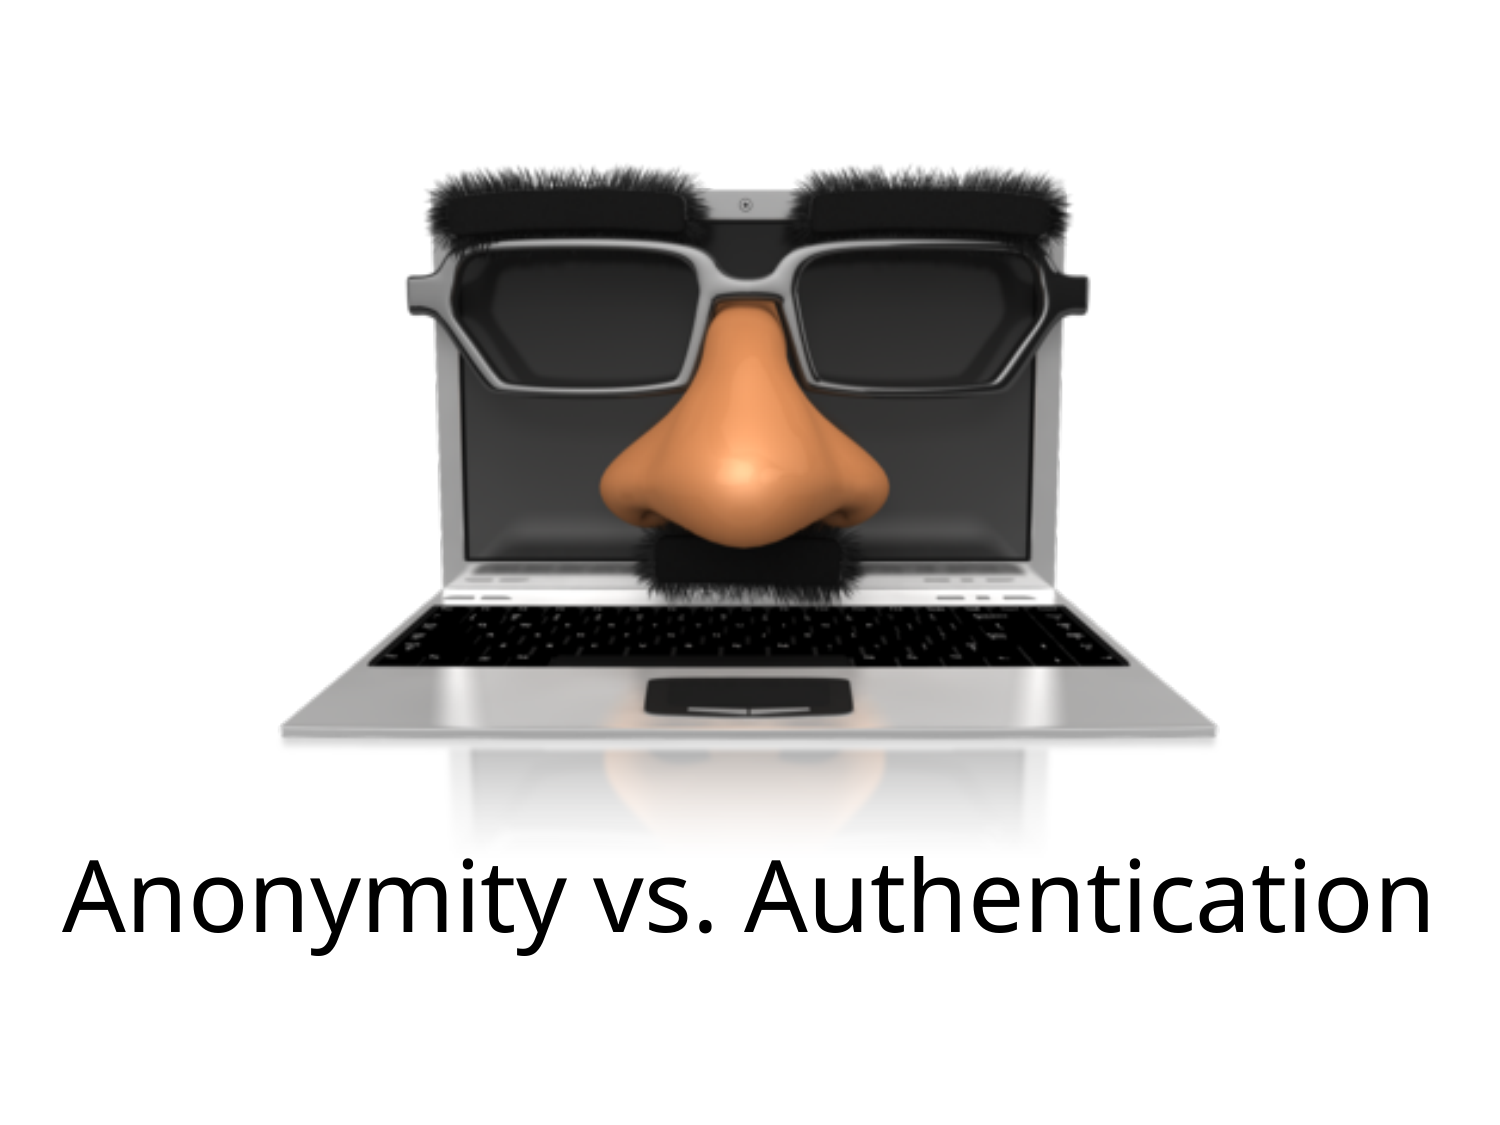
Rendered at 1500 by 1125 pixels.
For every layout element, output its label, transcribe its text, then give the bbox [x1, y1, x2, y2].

title Anonymity vs. Authentication [0, 752, 1500, 1034]
picture [272, 39, 1228, 858]
